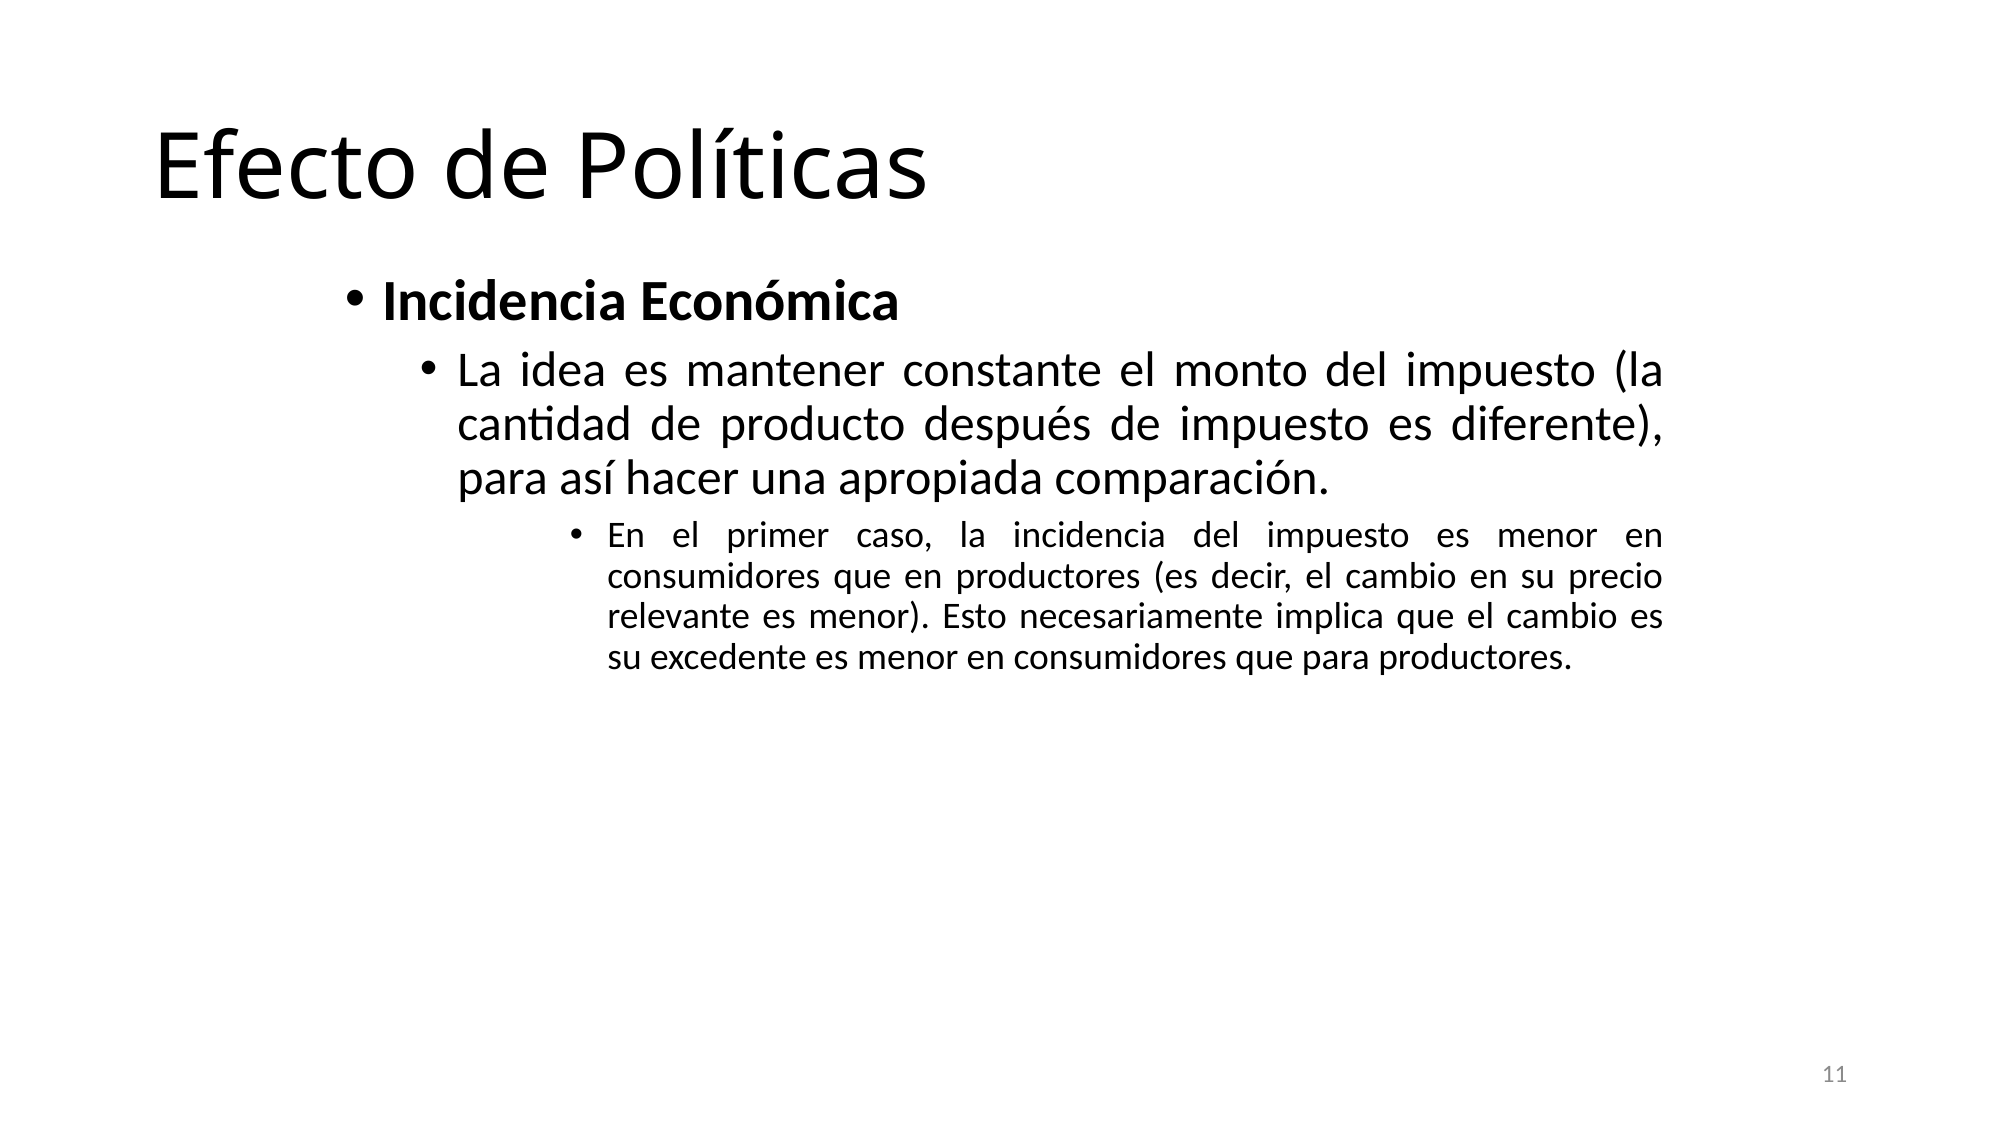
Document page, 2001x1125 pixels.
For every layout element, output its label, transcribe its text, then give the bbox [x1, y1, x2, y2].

list Incidencia Económica La idea es mantener constante el monto del impuesto (la cantidad de producto después de impuesto es diferente), para así hacer una apropiada comparación. En el primer caso, la incidencia del impuesto es menor en consumidores que en productores (es decir, el cambio en su precio relevante es menor). Esto necesariamente implica que el cambio es su excedente es menor en consumidores que para productores. [329, 262, 1680, 1005]
slide_number 11 [1412, 1042, 1863, 1103]
title Efecto de Políticas [137, 59, 1863, 278]
